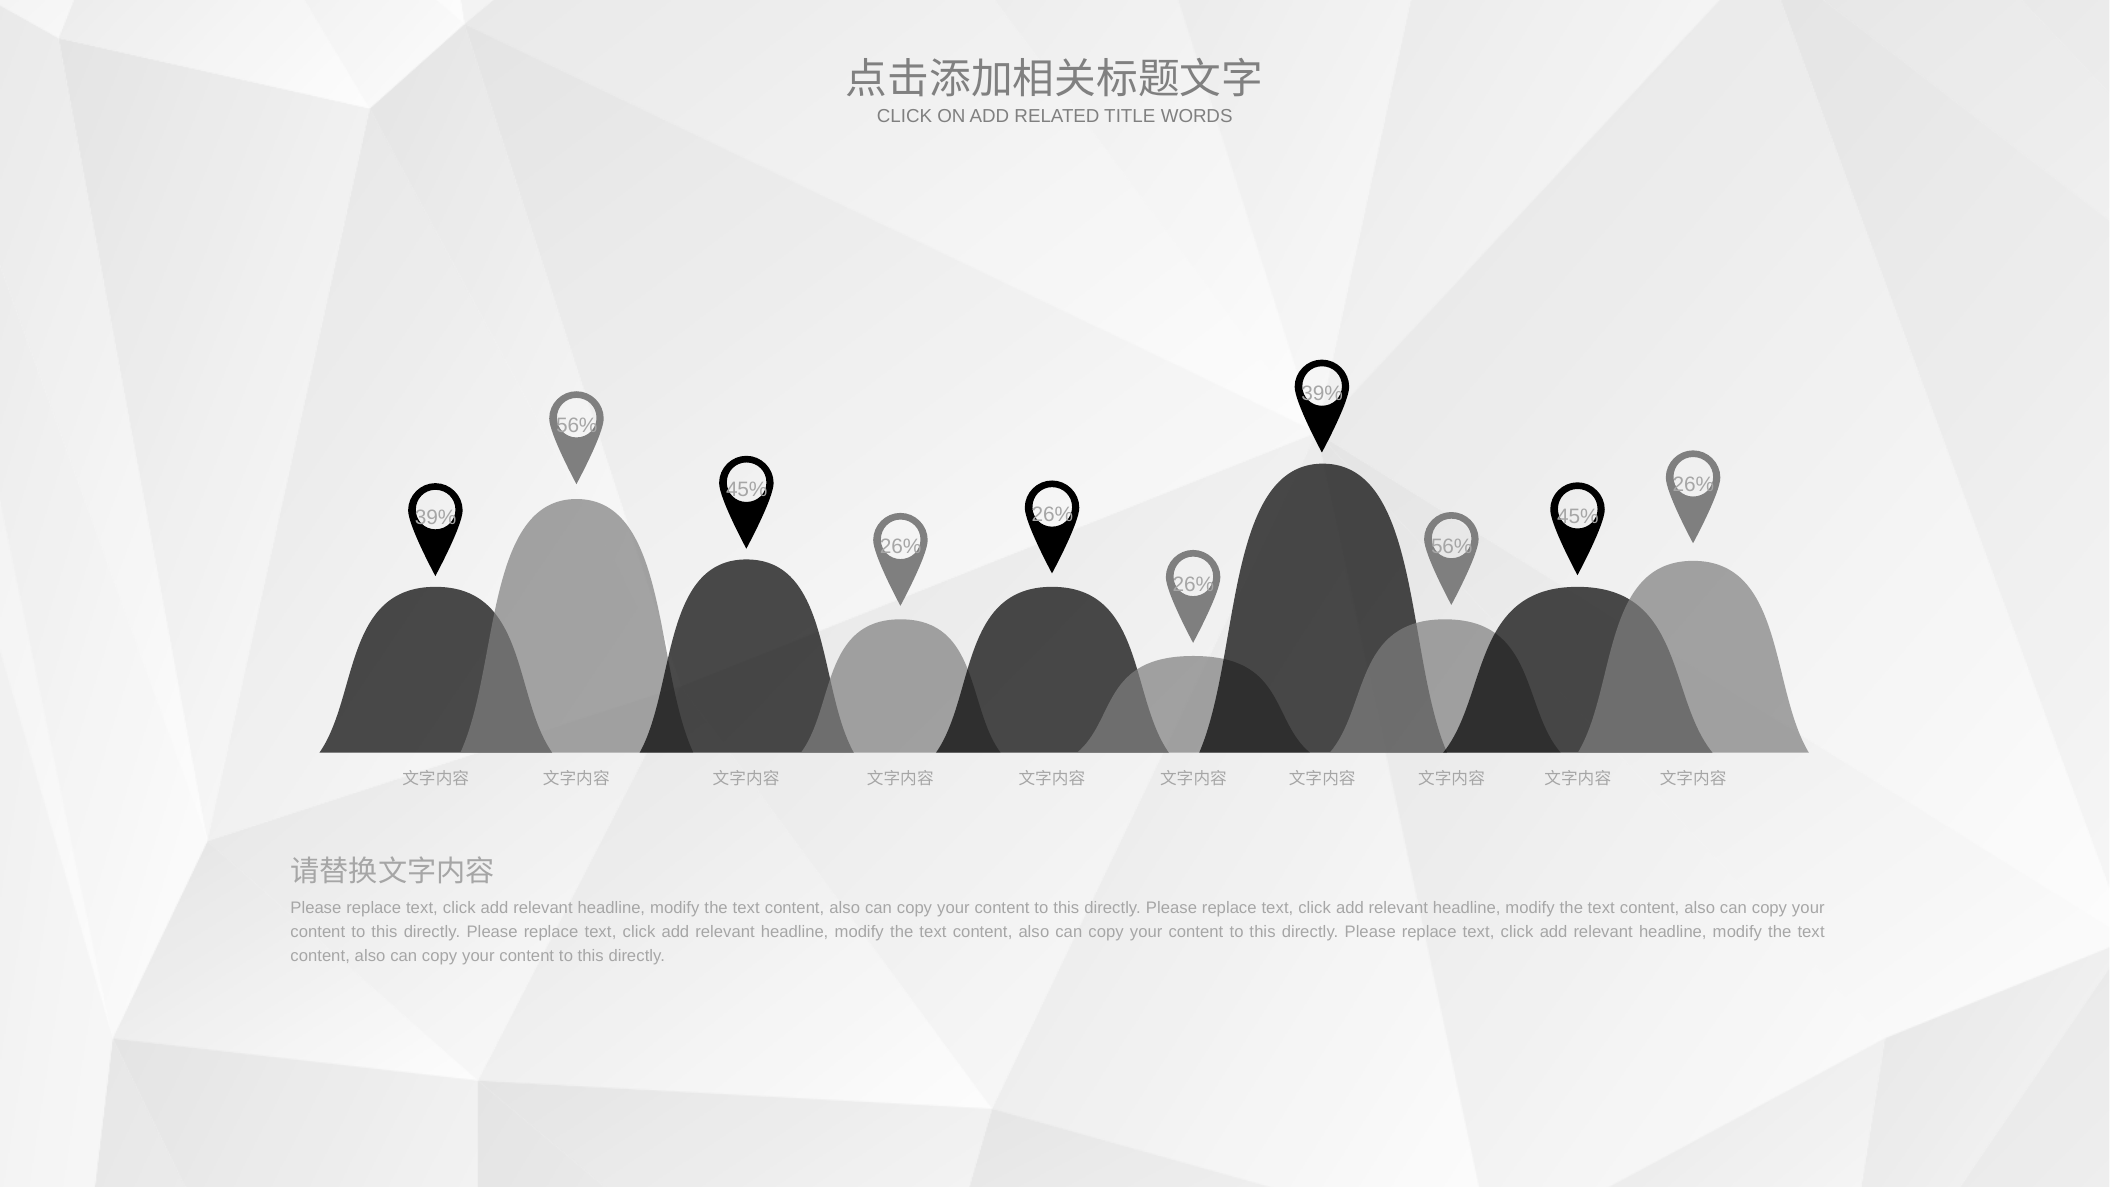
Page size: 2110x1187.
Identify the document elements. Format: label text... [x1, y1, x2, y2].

text_box 点击添加相关标题文字 [803, 44, 1307, 107]
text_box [399, 483, 472, 577]
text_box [1077, 656, 1199, 796]
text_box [1657, 450, 1730, 544]
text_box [1329, 619, 1443, 796]
picture [0, 0, 2110, 1187]
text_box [935, 586, 1169, 796]
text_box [319, 586, 553, 798]
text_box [1157, 549, 1199, 643]
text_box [540, 391, 613, 485]
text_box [710, 455, 783, 549]
text_box CLICK ON ADD RELATED TITLE WORDS [852, 95, 1257, 130]
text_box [1448, 511, 1488, 586]
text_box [864, 512, 937, 606]
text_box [1541, 482, 1614, 576]
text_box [1286, 359, 1359, 453]
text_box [800, 619, 935, 796]
text_box Please replace text, click add relevant headline, modify the text content, also can copy your content to this directly. Please replace text, click add relevant headline, modify the text content, also can copy your content to this directly. Please replace text, click add relevant headline, modify the text content, also can copy your content to this directly. Please replace text, click add relevant headline, modify the text content, also can copy your content to this directly. [290, 892, 1828, 965]
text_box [1199, 463, 1448, 796]
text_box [639, 559, 854, 796]
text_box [1577, 560, 1809, 796]
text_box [460, 499, 694, 796]
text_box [1016, 480, 1089, 574]
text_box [1443, 586, 1577, 796]
text_box 请替换文字内容 [290, 845, 506, 888]
